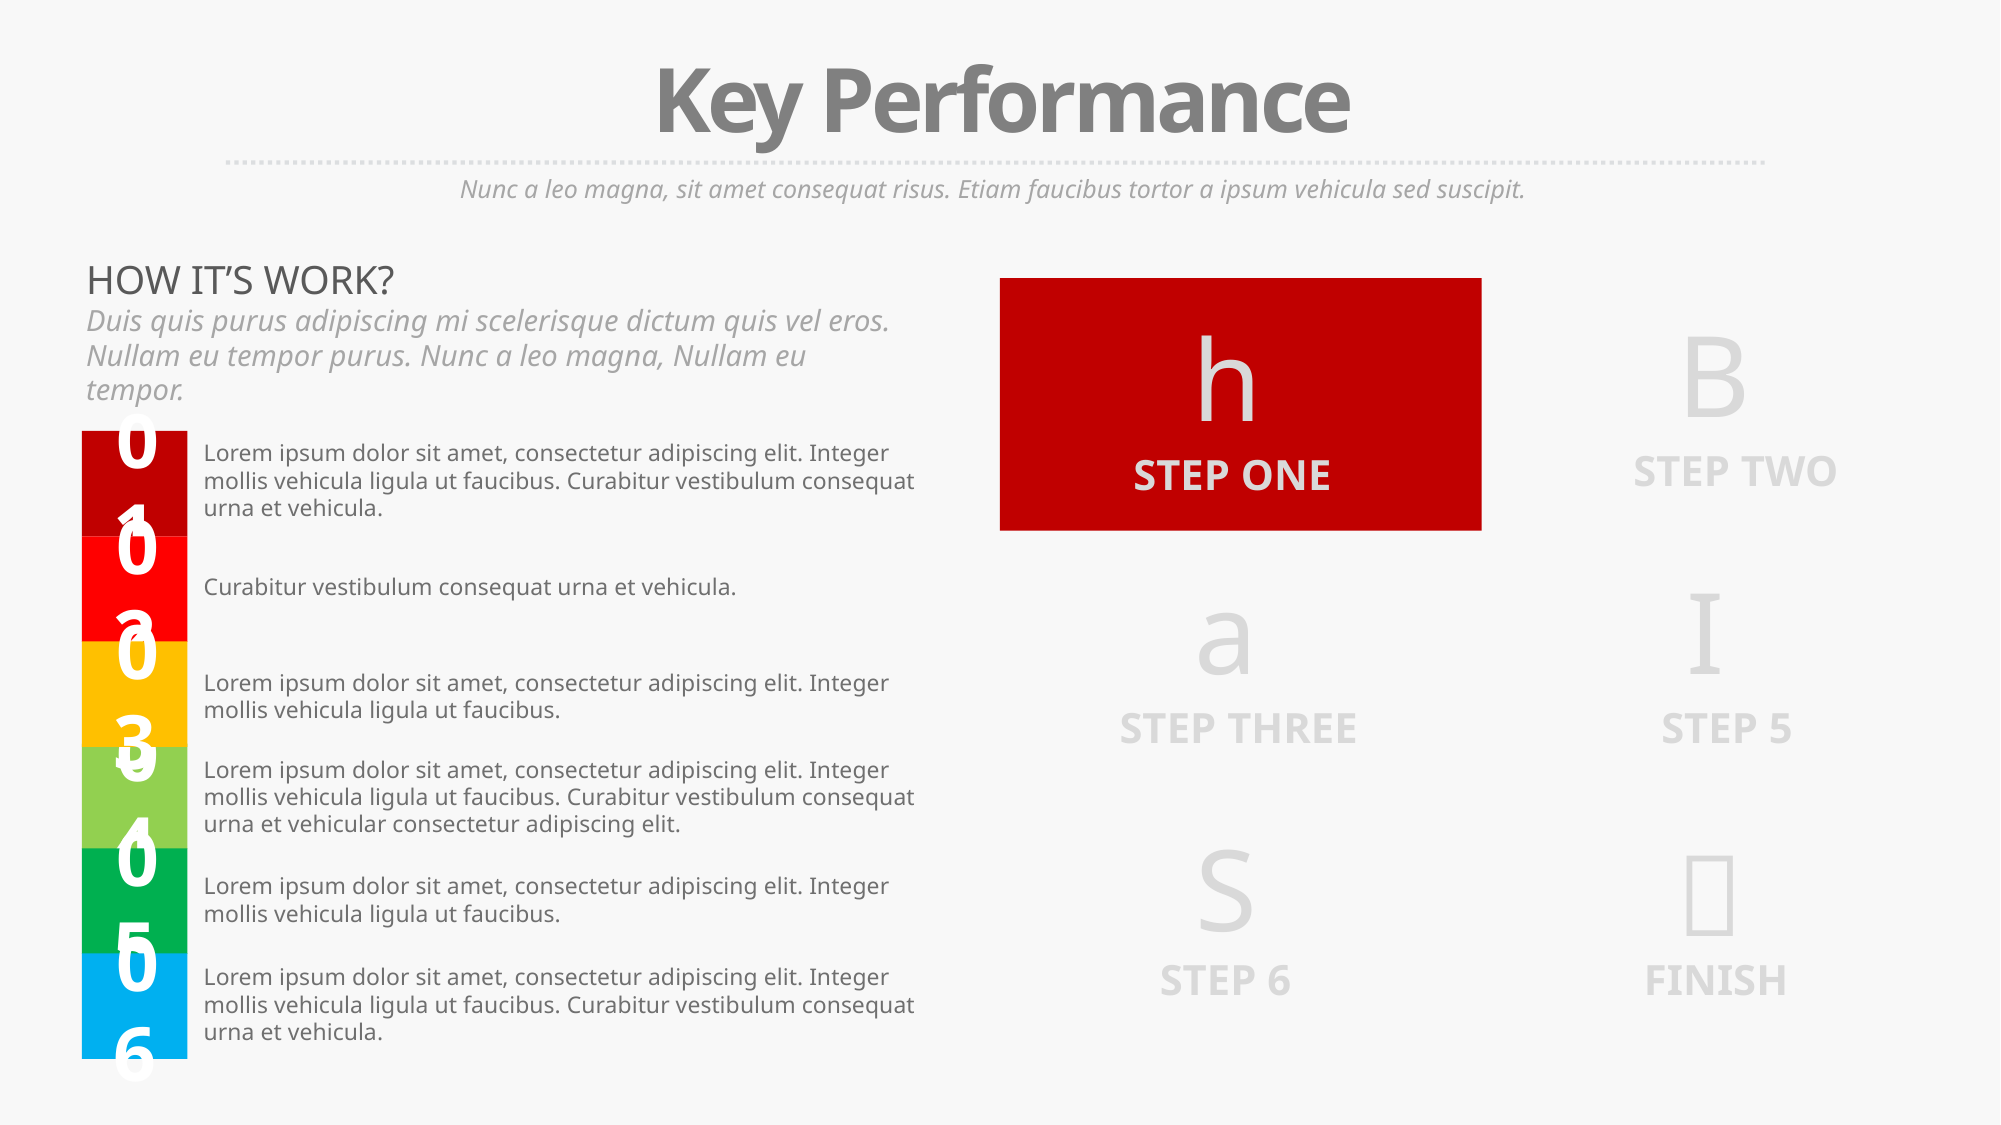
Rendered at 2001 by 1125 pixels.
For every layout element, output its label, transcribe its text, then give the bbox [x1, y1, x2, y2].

text_box h [1178, 301, 1278, 452]
text_box STEP ONE [1118, 441, 1347, 507]
text_box 01 [81, 430, 188, 535]
text_box [999, 277, 1483, 532]
text_box B [1662, 297, 1766, 448]
text_box Curabitur vestibulum consequat urna et vehicula. [189, 565, 961, 608]
text_box S [1180, 811, 1273, 962]
text_box STEP TWO [1618, 437, 1854, 503]
text_box Nunc a leo magna, sit amet consequat risus. Etiam faucibus tortor a ipsum vehicula sed suscipit. [117, 168, 1878, 209]
text_box Lorem ipsum dolor sit amet, consectetur adipiscing elit. Integer mollis vehicula ligula ut faucibus. Curabitur vestibulum consequat urna et vehicular consectetur adipiscing elit. [189, 747, 961, 845]
text_box 05 [81, 847, 188, 952]
text_box FINISH [1629, 946, 1804, 1011]
text_box STEP 6 [1144, 946, 1307, 1011]
text_box Key Performance [642, 39, 1365, 156]
text_box 06 [81, 952, 188, 1060]
text_box 03 [81, 640, 188, 748]
text_box Lorem ipsum dolor sit amet, consectetur adipiscing elit. Integer mollis vehicula ligula ut faucibus. [189, 661, 961, 731]
text_box Lorem ipsum dolor sit amet, consectetur adipiscing elit. Integer mollis vehicula ligula ut faucibus. Curabitur vestibulum consequat urna et vehicula. [189, 955, 961, 1053]
text_box  [1662, 817, 1760, 967]
text_box a [1179, 554, 1273, 705]
text_box Lorem ipsum dolor sit amet, consectetur adipiscing elit. Integer mollis vehicula ligula ut faucibus. Curabitur vestibulum consequat urna et vehicula. [189, 431, 961, 529]
text_box HOW IT’S WORK? Duis quis purus adipiscing mi scelerisque dictum quis vel eros. Nullam eu tempor purus. Nunc a leo magna, Nullam eu tempor. [76, 226, 923, 412]
text_box 02 [81, 535, 188, 640]
text_box 04 [81, 748, 188, 847]
text_box STEP 5 [1646, 694, 1808, 760]
text_box STEP THREE [1104, 694, 1373, 760]
text_box Lorem ipsum dolor sit amet, consectetur adipiscing elit. Integer mollis vehicula ligula ut faucibus. [189, 864, 961, 934]
text_box I [1671, 554, 1740, 705]
